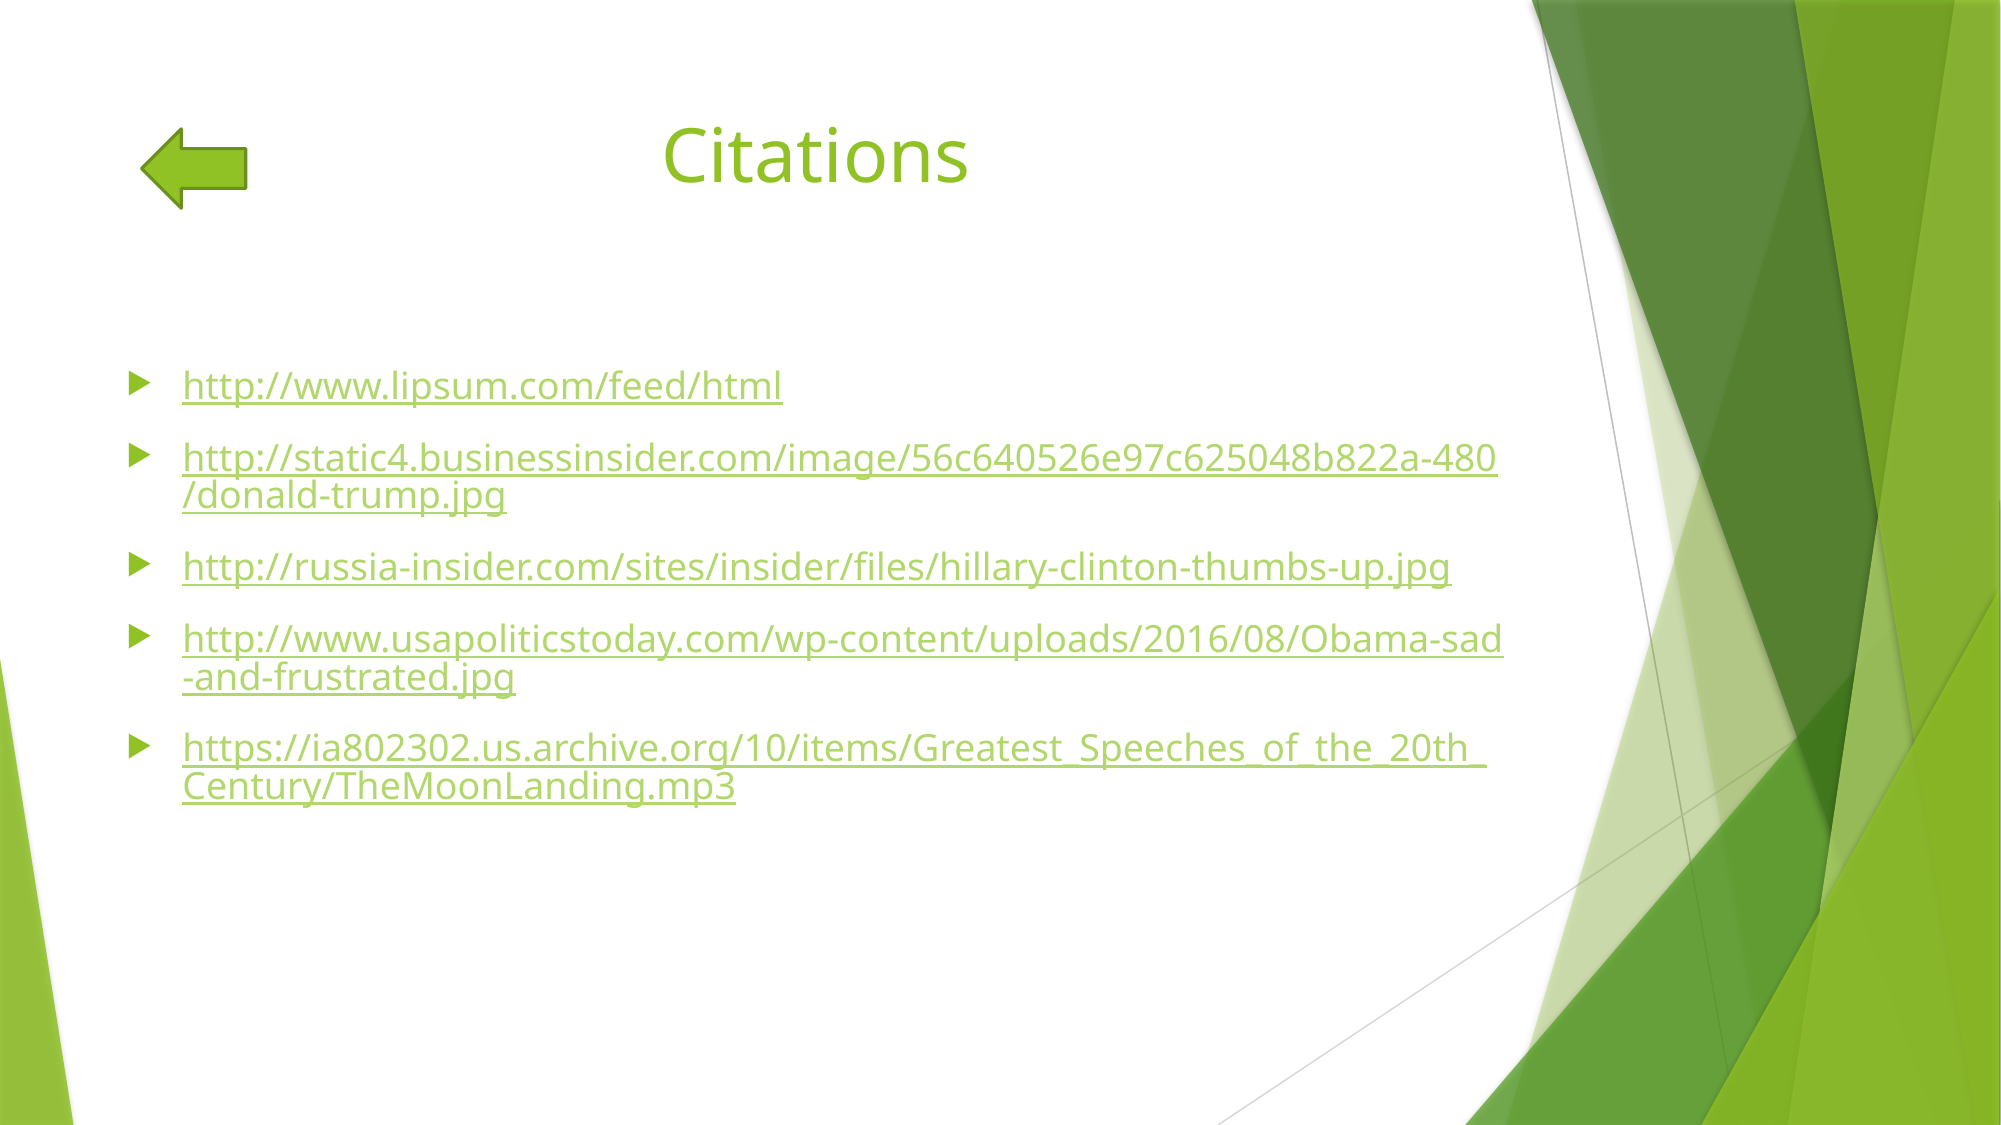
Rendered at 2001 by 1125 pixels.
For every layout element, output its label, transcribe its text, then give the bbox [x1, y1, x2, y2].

title Citations [111, 99, 1522, 317]
list http://www.lipsum.com/feed/html http://static4.businessinsider.com/image/56c640526e97c625048b822a-480/donald-trump.jpg http://russia-insider.com/sites/insider/files/hillary-clinton-thumbs-up.jpg http://www.usapoliticstoday.com/wp-content/uploads/2016/08/Obama-sad-and-frustrated.jpg https://ia802302.us.archive.org/10/items/Greatest_Speeches_of_the_20th_Century/TheMoonLanding.mp3 [111, 354, 1522, 992]
text_box [140, 127, 248, 210]
